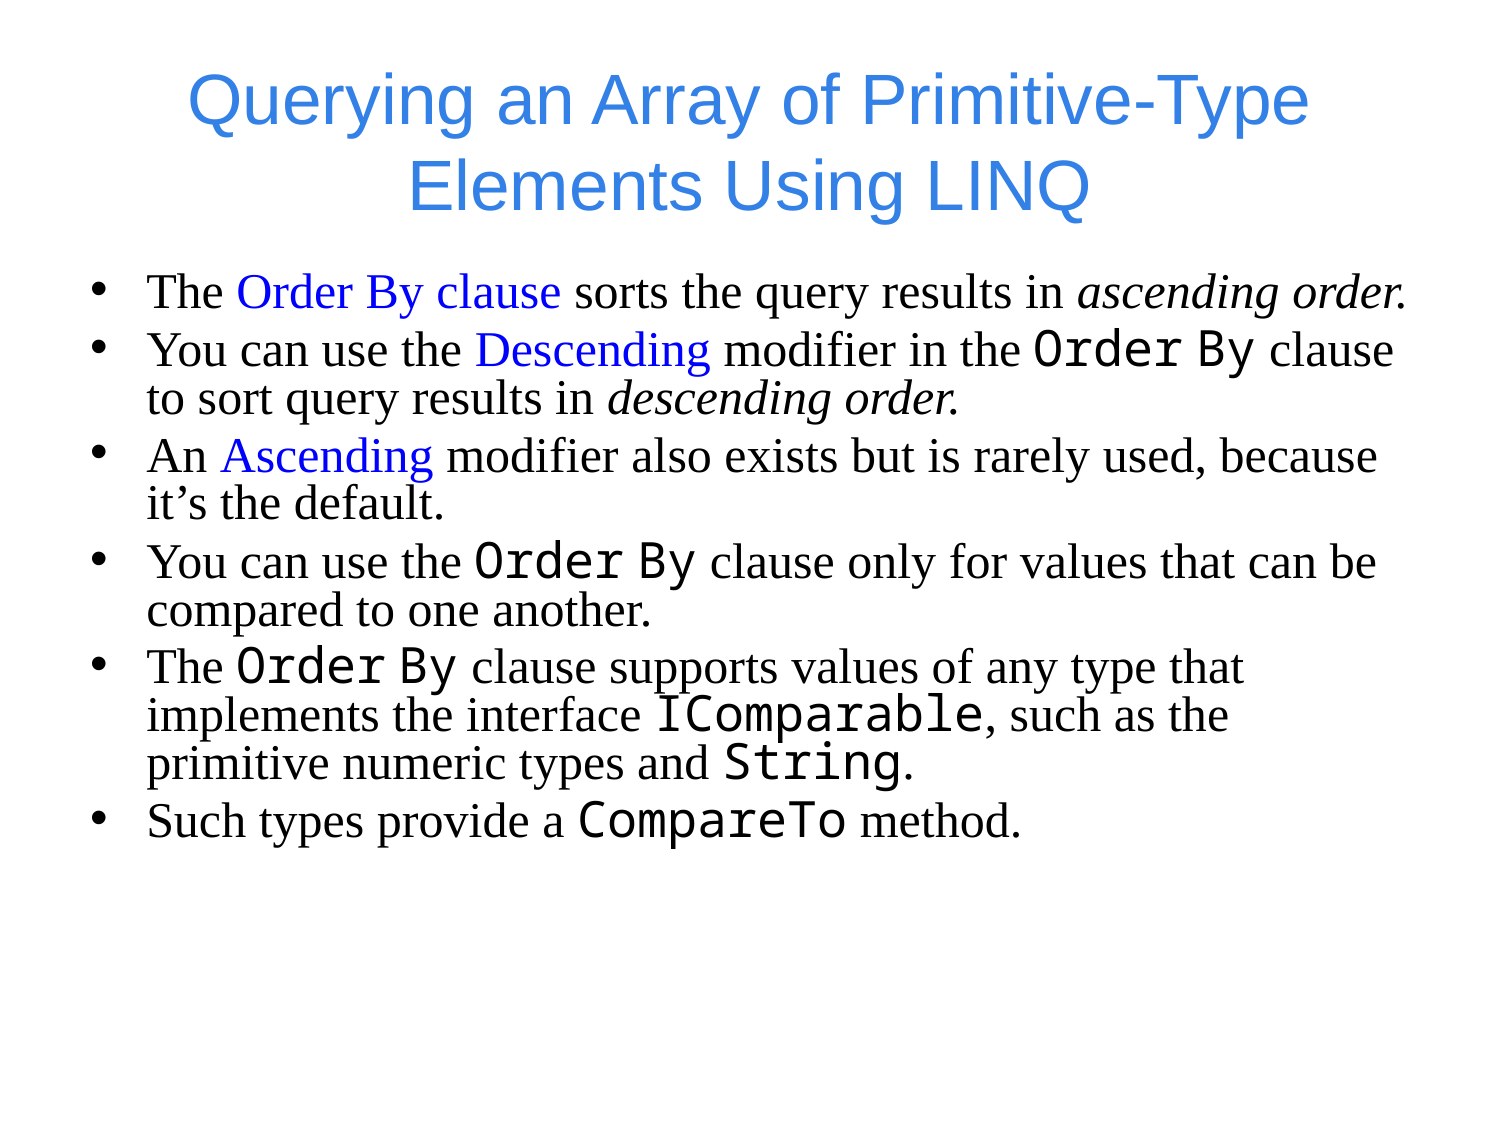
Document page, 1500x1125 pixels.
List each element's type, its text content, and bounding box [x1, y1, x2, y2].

title Querying an Array of Primitive-Type Elements Using LINQ [75, 45, 1425, 233]
list The Order By clause sorts the query results in ascending order. You can use the Descending modifier in the Order By clause to sort query results in descending order. An Ascending modifier also exists but is rarely used, because it’s the default. You can use the Order By clause only for values that can be compared to one another. The Order By clause supports values of any type that implements the interface IComparable, such as the primitive numeric types and String. Such types provide a CompareTo method. [75, 262, 1425, 1005]
